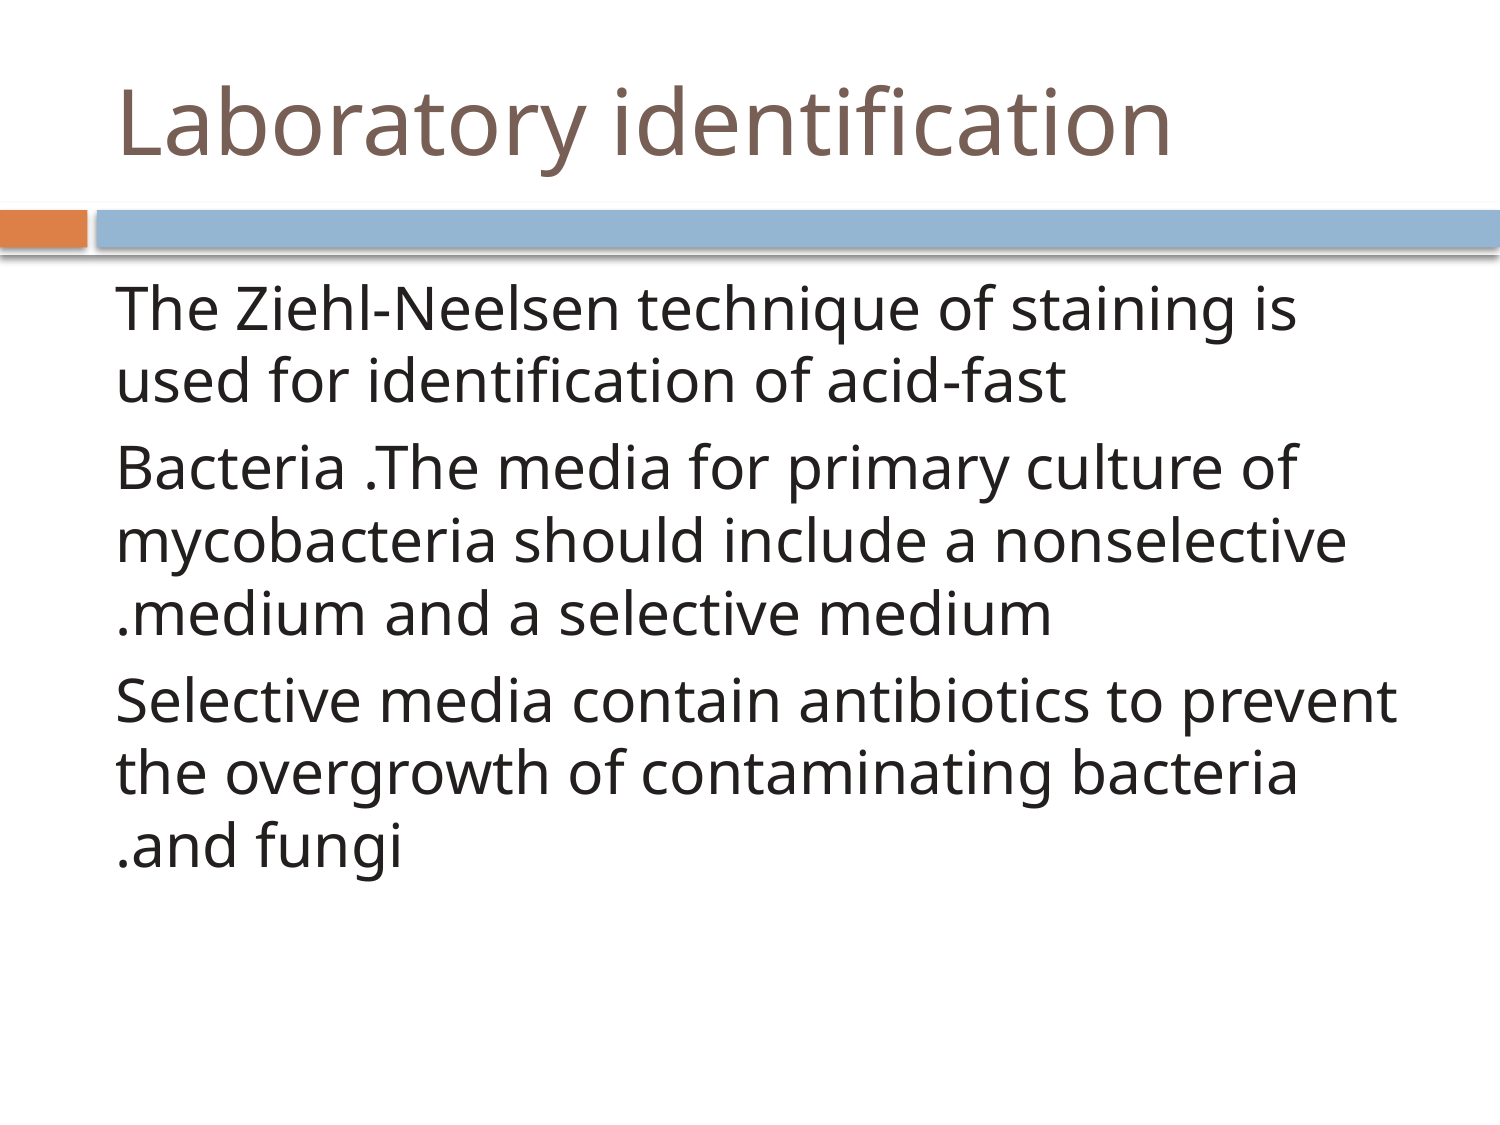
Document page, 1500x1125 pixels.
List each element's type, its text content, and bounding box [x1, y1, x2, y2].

title Laboratory identification [100, 37, 1438, 200]
list The Ziehl-Neelsen technique of staining is used for identification of acid-fast Bacteria .The media for primary culture of mycobacteria should include a nonselective medium and a selective medium. Selective media contain antibiotics to prevent the overgrowth of contaminating bacteria and fungi. [100, 262, 1438, 1000]
